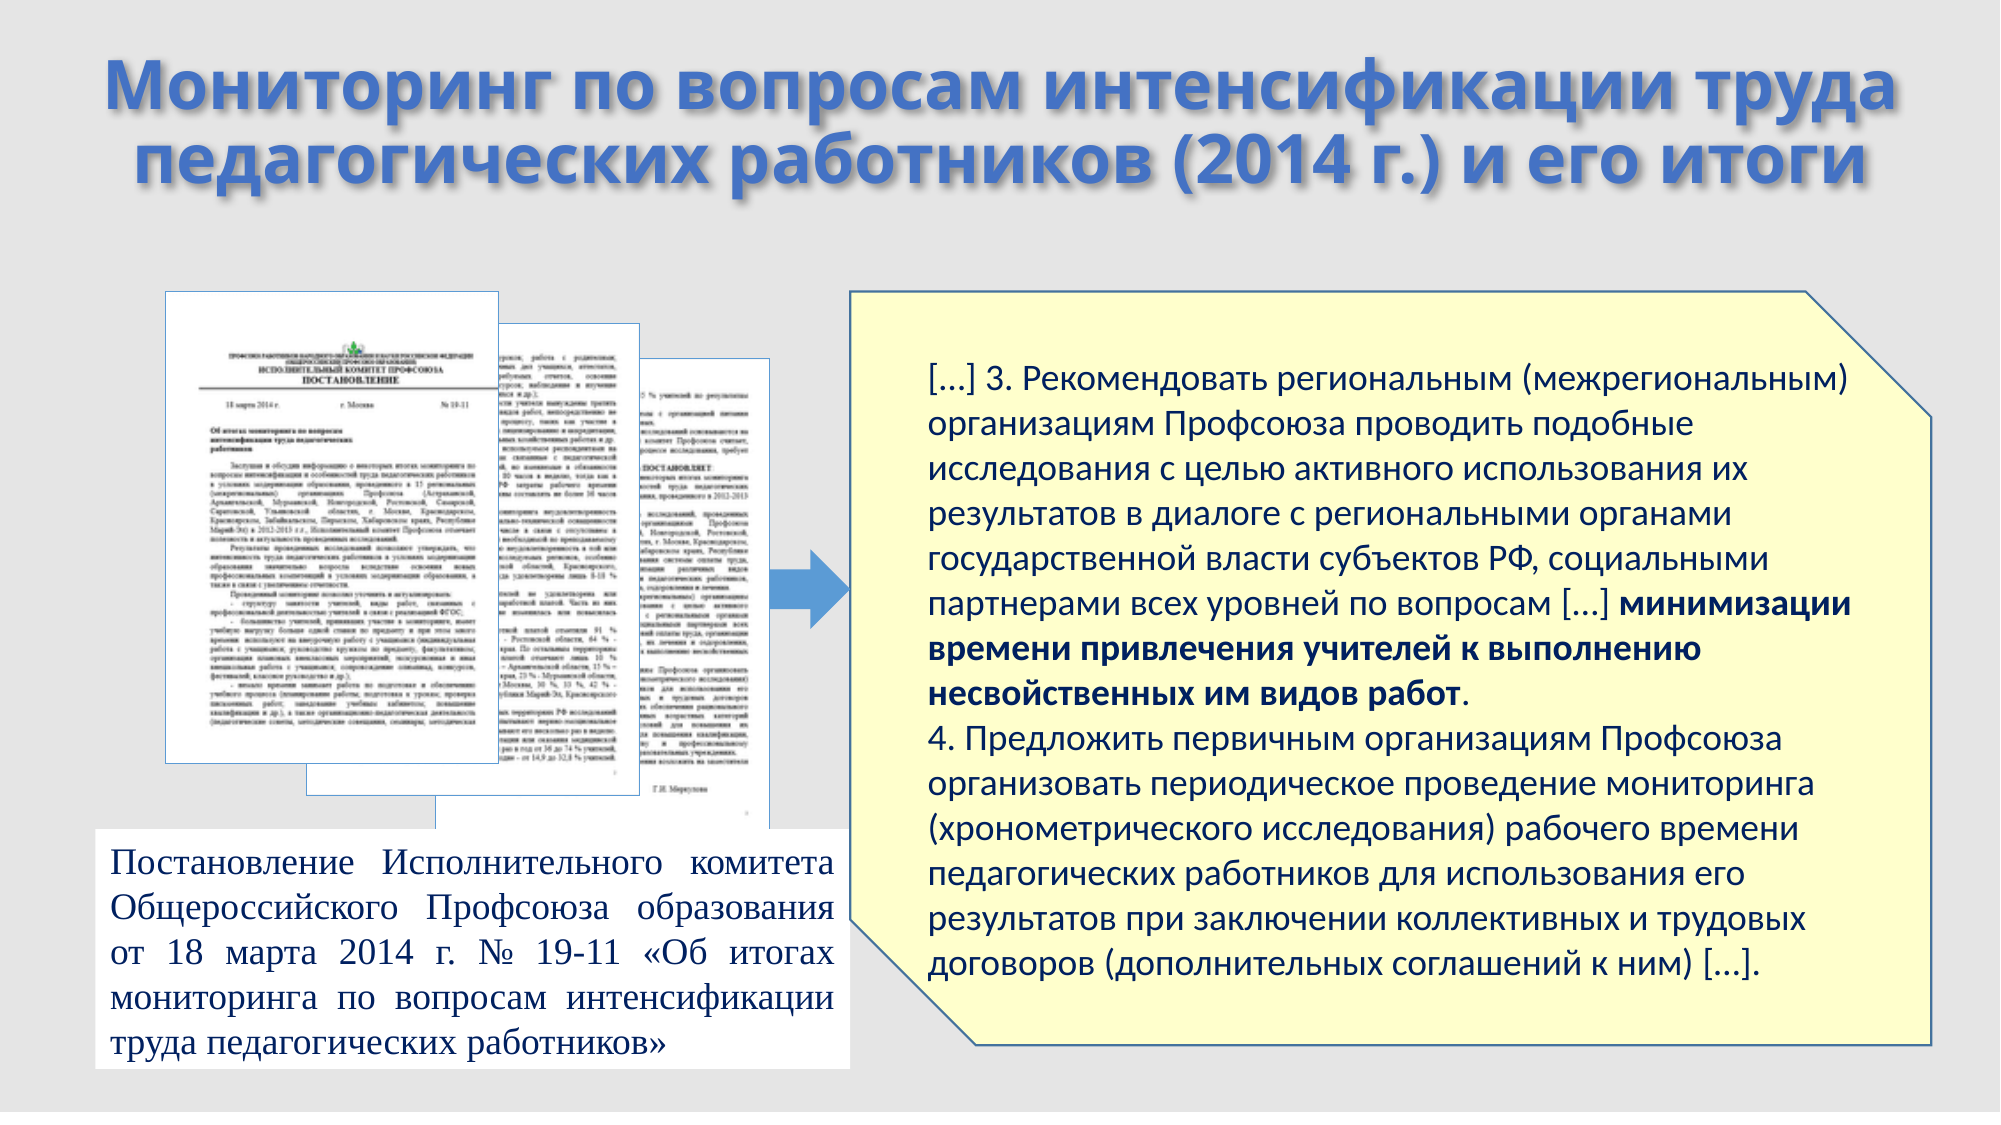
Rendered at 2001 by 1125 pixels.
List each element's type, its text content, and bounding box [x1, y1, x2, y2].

text_box […] 3. Рекомендовать региональным (межрегиональным) организациям Профсоюза проводить подобные исследования с целью активного использования их результатов в диалоге с региональными органами государственной власти субъектов РФ, социальными партнерами всех уровней по вопросам […] минимизации времени привлечения учителей к выполнению несвойственных им видов работ. 4. Предложить первичным организациям Профсоюза организовать периодическое проведение мониторинга (хронометрического исследования) рабочего времени педагогических работников для использования его результатов при заключении коллективных и трудовых договоров (дополнительных соглашений к ним) […]. [849, 290, 1933, 1047]
text_box [0, 0, 2000, 1112]
title Мониторинг по вопросам интенсификации труда педагогических работников (2014 г.) и его итоги [18, 43, 1984, 244]
text_box [770, 546, 852, 632]
picture [165, 291, 770, 832]
text_box Постановление Исполнительного комитета Общероссийского Профсоюза образования от 18 марта 2014 г. № 19-11 «Об итогах мониторинга по вопросам интенсификации труда педагогических работников» [95, 829, 851, 1069]
